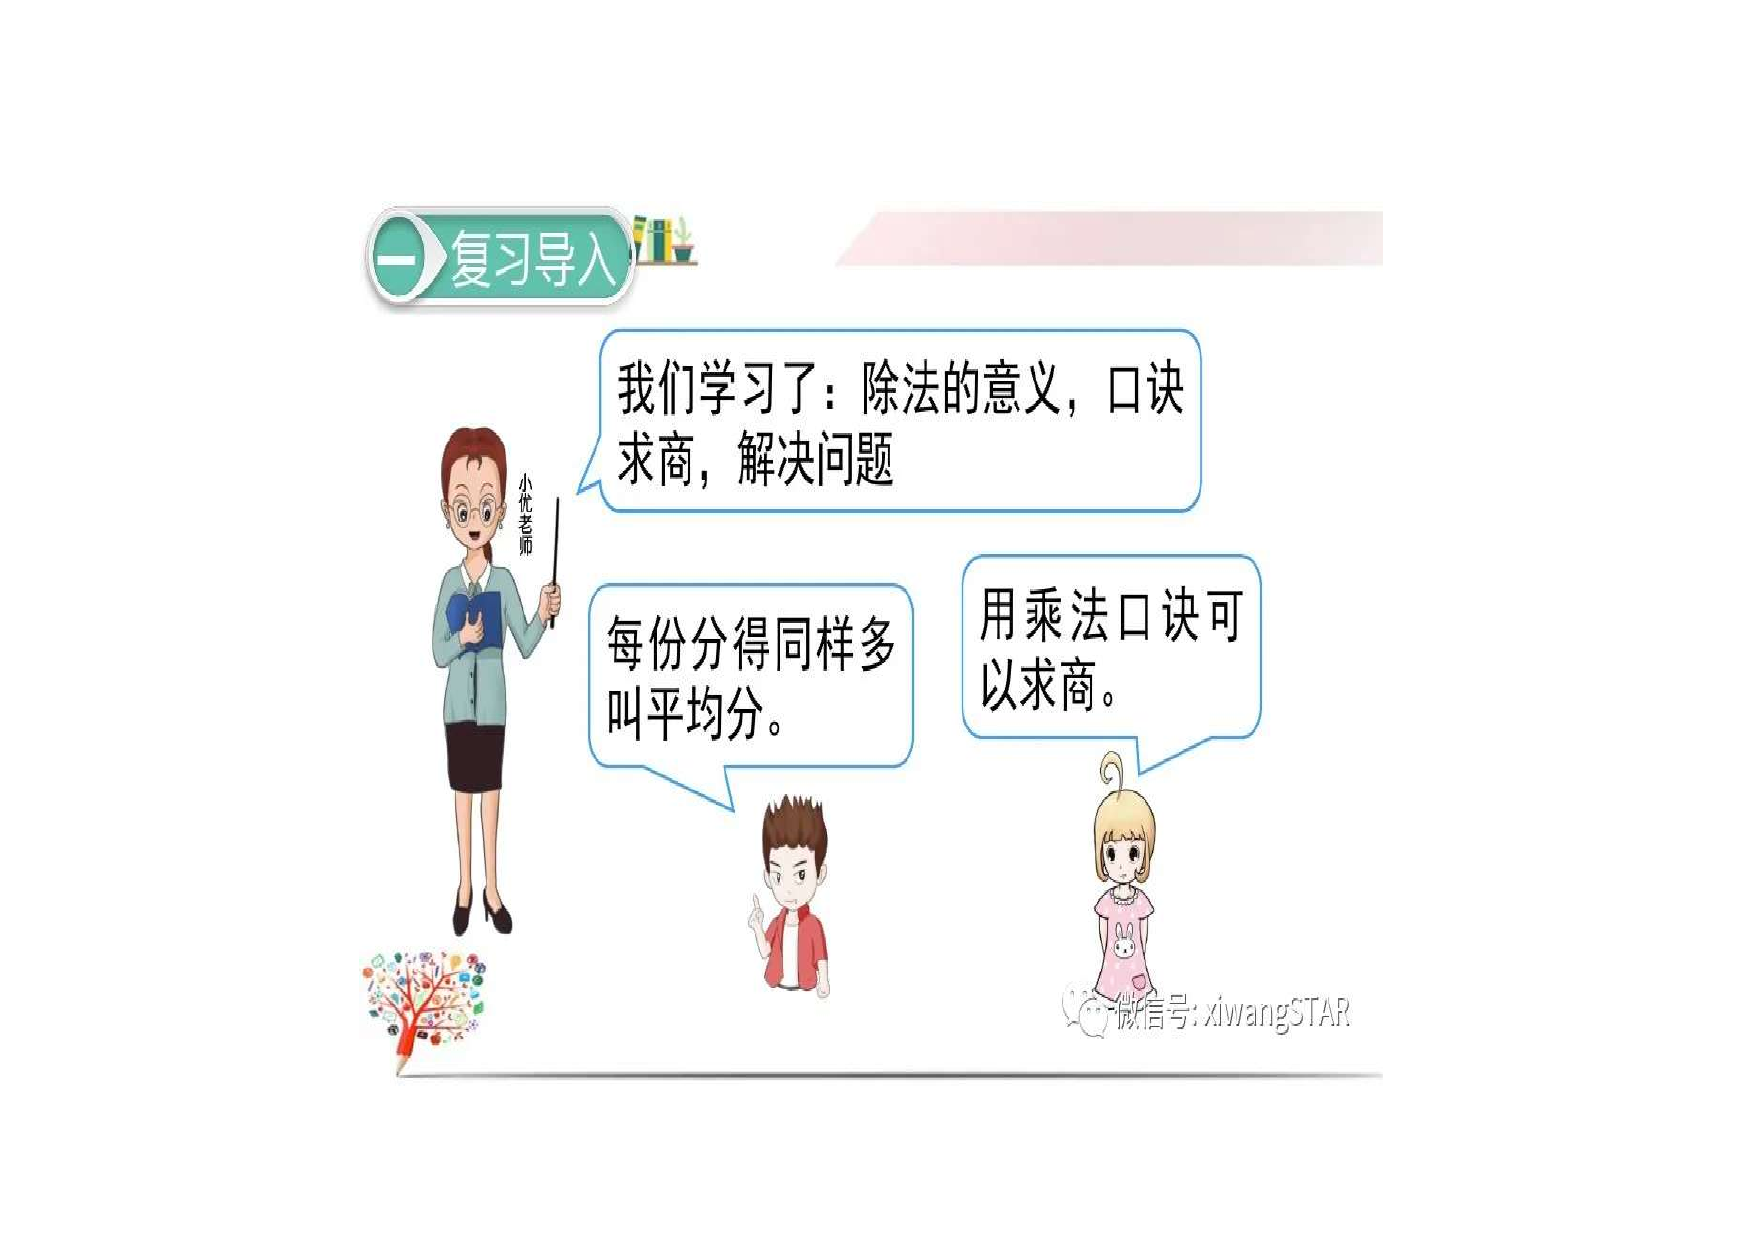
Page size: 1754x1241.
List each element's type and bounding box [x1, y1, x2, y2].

picture [359, 201, 1383, 1086]
